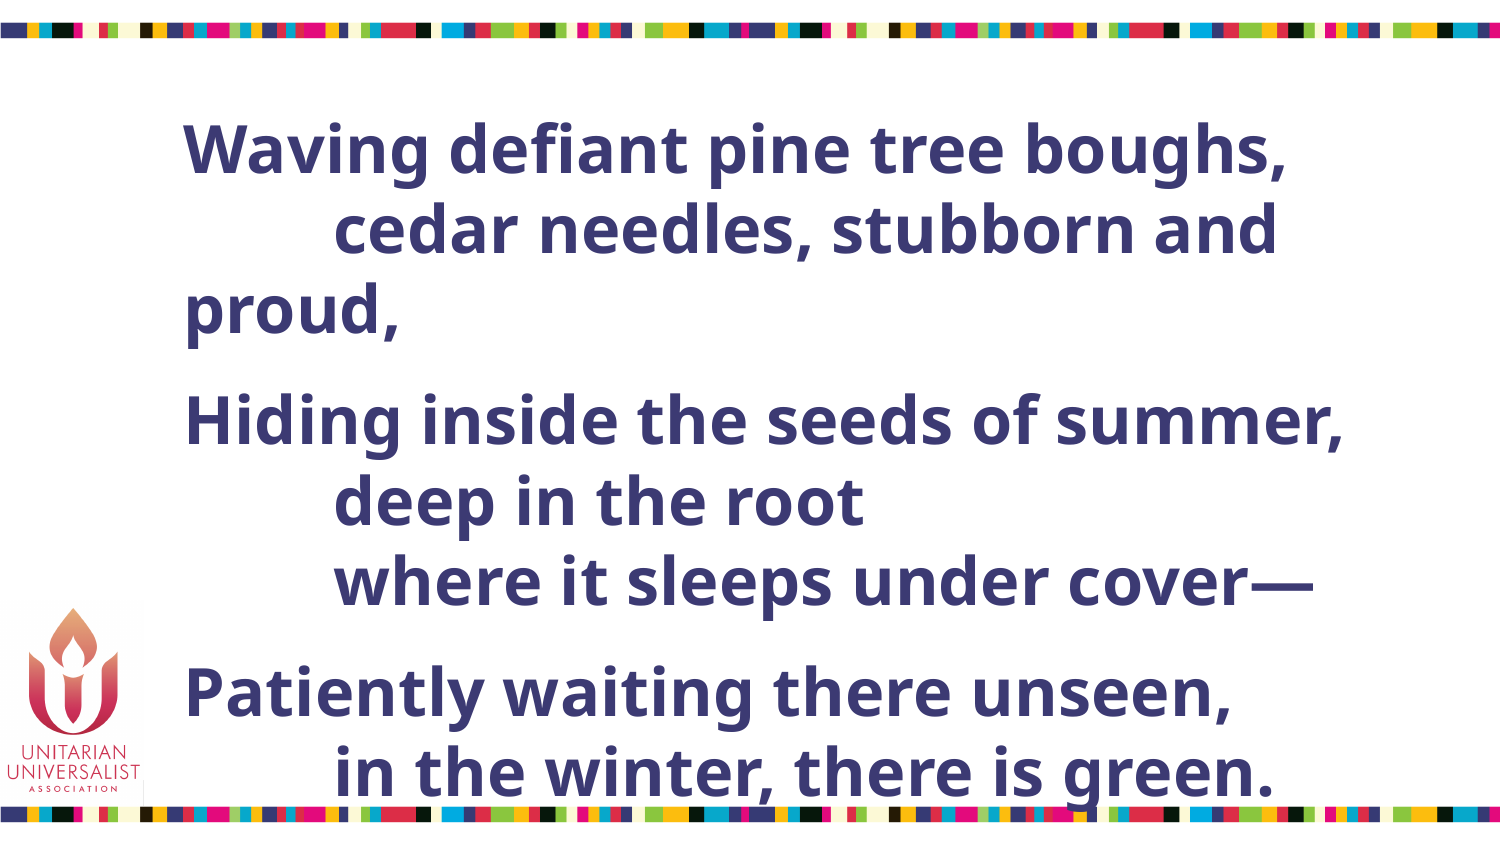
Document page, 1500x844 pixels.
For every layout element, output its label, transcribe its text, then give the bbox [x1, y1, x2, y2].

picture [0, 600, 1500, 824]
picture [0, 22, 1500, 40]
text_box Waving defiant pine tree boughs, cedar needles, stubborn and proud, Hiding inside the seeds of summer, deep in the root where it sleeps under cover— Patiently waiting there unseen, in the winter, there is green. [168, 92, 1500, 806]
